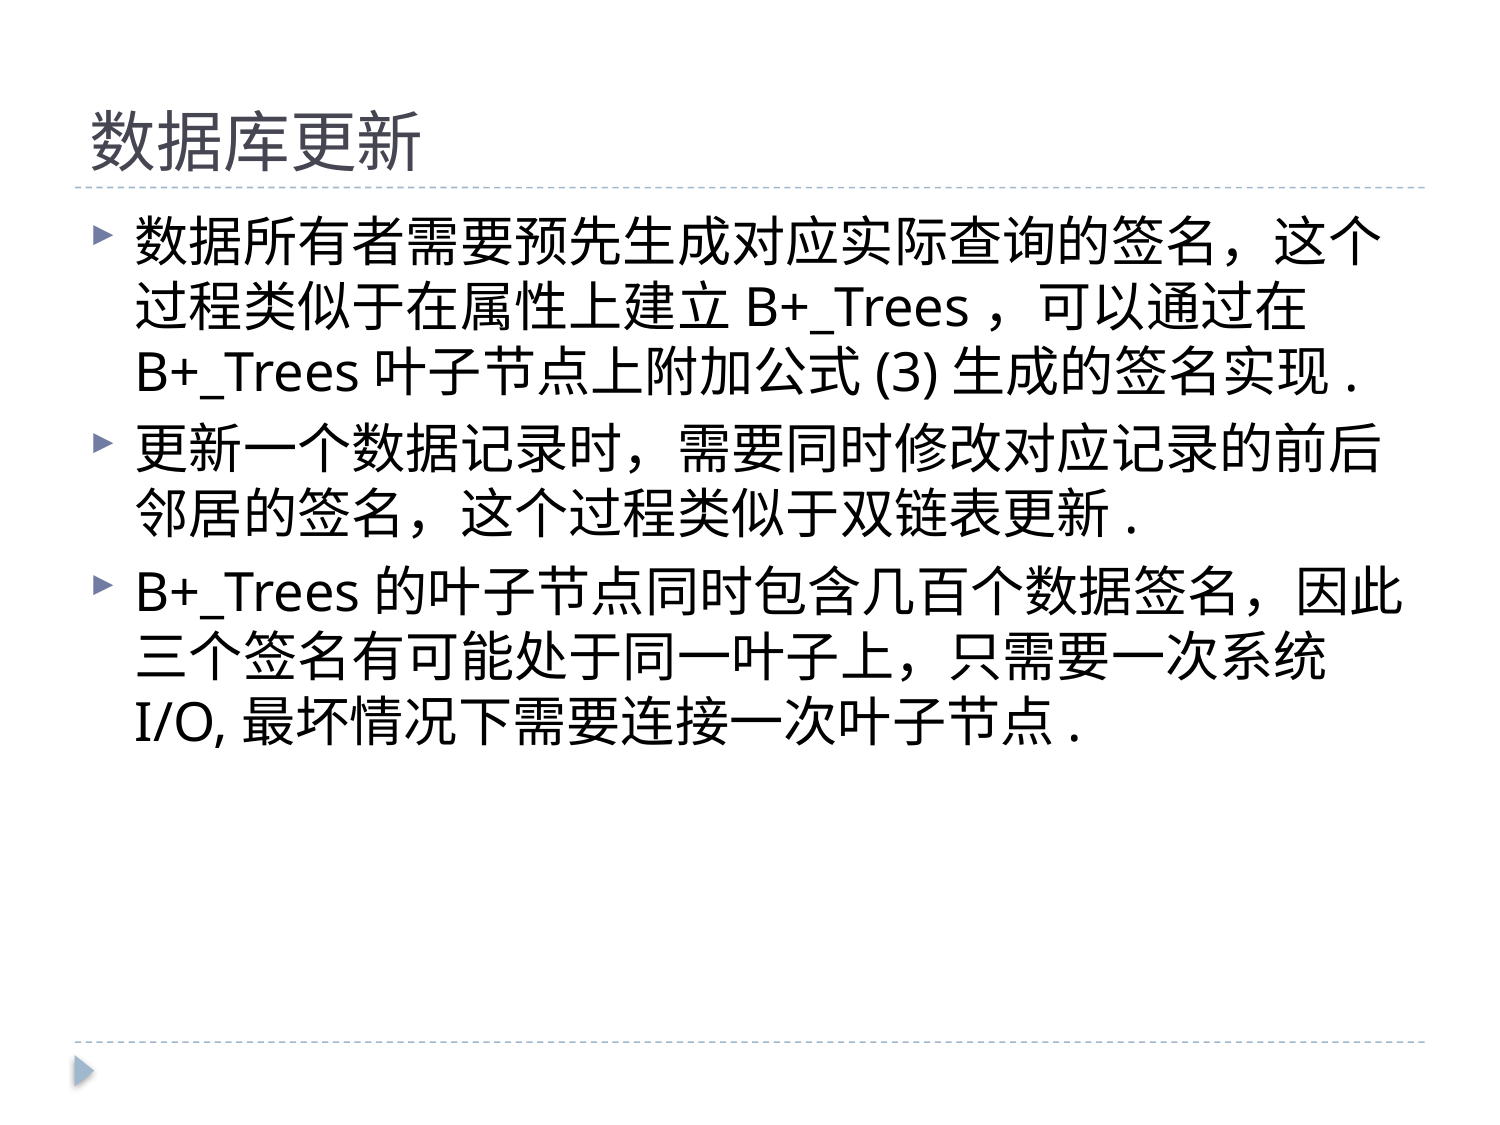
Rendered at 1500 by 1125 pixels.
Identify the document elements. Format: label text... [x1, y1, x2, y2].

list 数据所有者需要预先生成对应实际查询的签名，这个过程类似于在属性上建立B+_Trees，可以通过在B+_Trees叶子节点上附加公式(3)生成的签名实现. 更新一个数据记录时，需要同时修改对应记录的前后邻居的签名，这个过程类似于双链表更新. B+_Trees的叶子节点同时包含几百个数据签名，因此三个签名有可能处于同一叶子上，只需要一次系统I/O,最坏情况下需要连接一次叶子节点. [75, 200, 1425, 1010]
title 数据库更新 [75, 24, 1425, 188]
